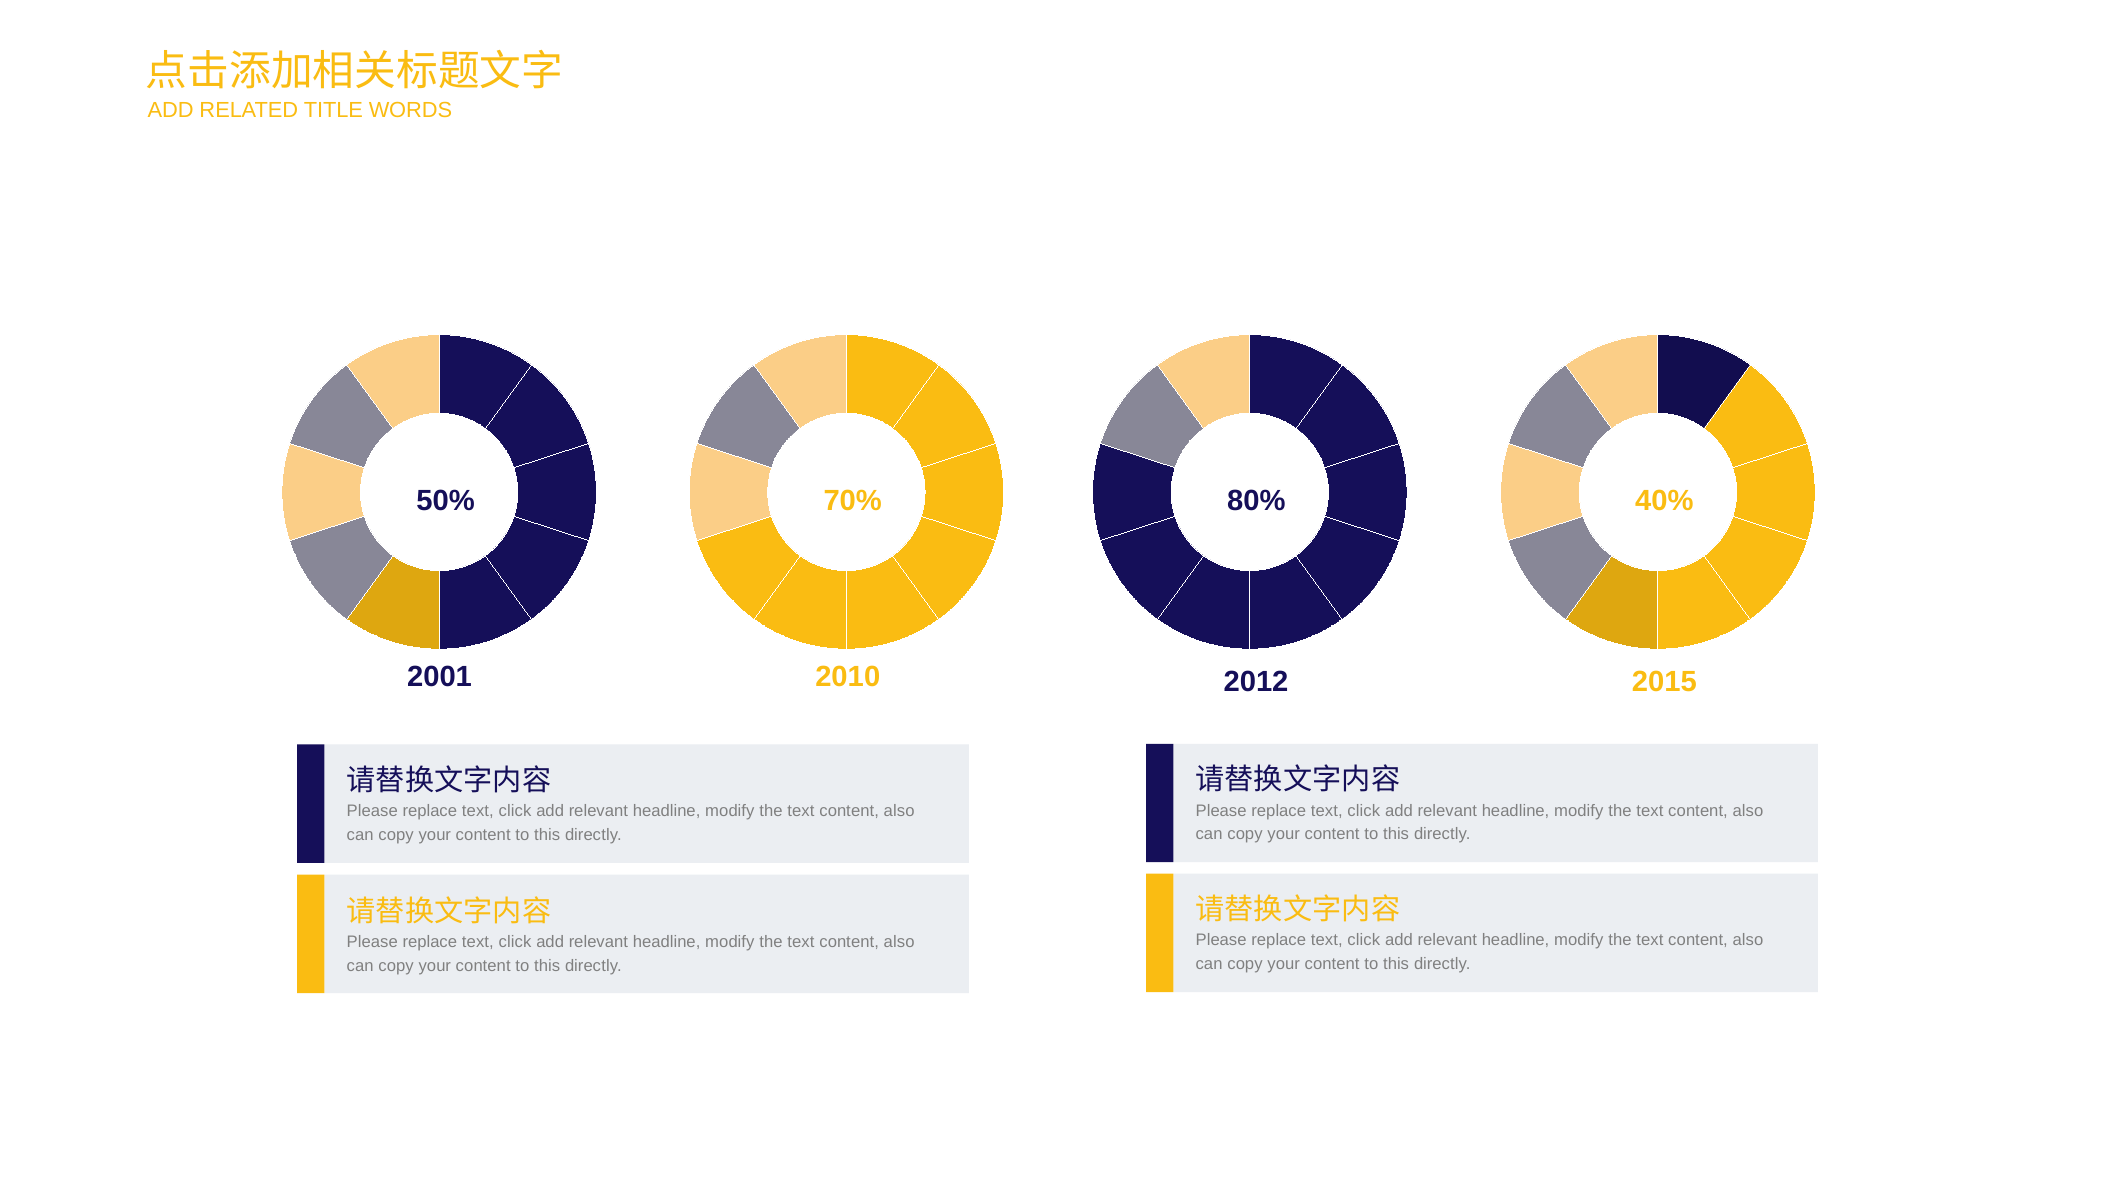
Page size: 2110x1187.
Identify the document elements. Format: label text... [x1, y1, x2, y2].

text_box 2010 [815, 666, 881, 692]
chart [682, 318, 1011, 666]
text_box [297, 744, 969, 863]
text_box 2015 [1631, 666, 1697, 698]
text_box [1146, 873, 1818, 993]
text_box 点击添加相关标题文字 [145, 43, 564, 95]
chart [275, 318, 603, 666]
text_box 2012 [1223, 666, 1289, 698]
chart [1494, 318, 1822, 666]
text_box ADD RELATED TITLE WORDS [147, 96, 453, 123]
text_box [1146, 743, 1818, 863]
text_box 2001 [407, 666, 473, 692]
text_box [297, 874, 969, 994]
chart [1085, 318, 1414, 666]
